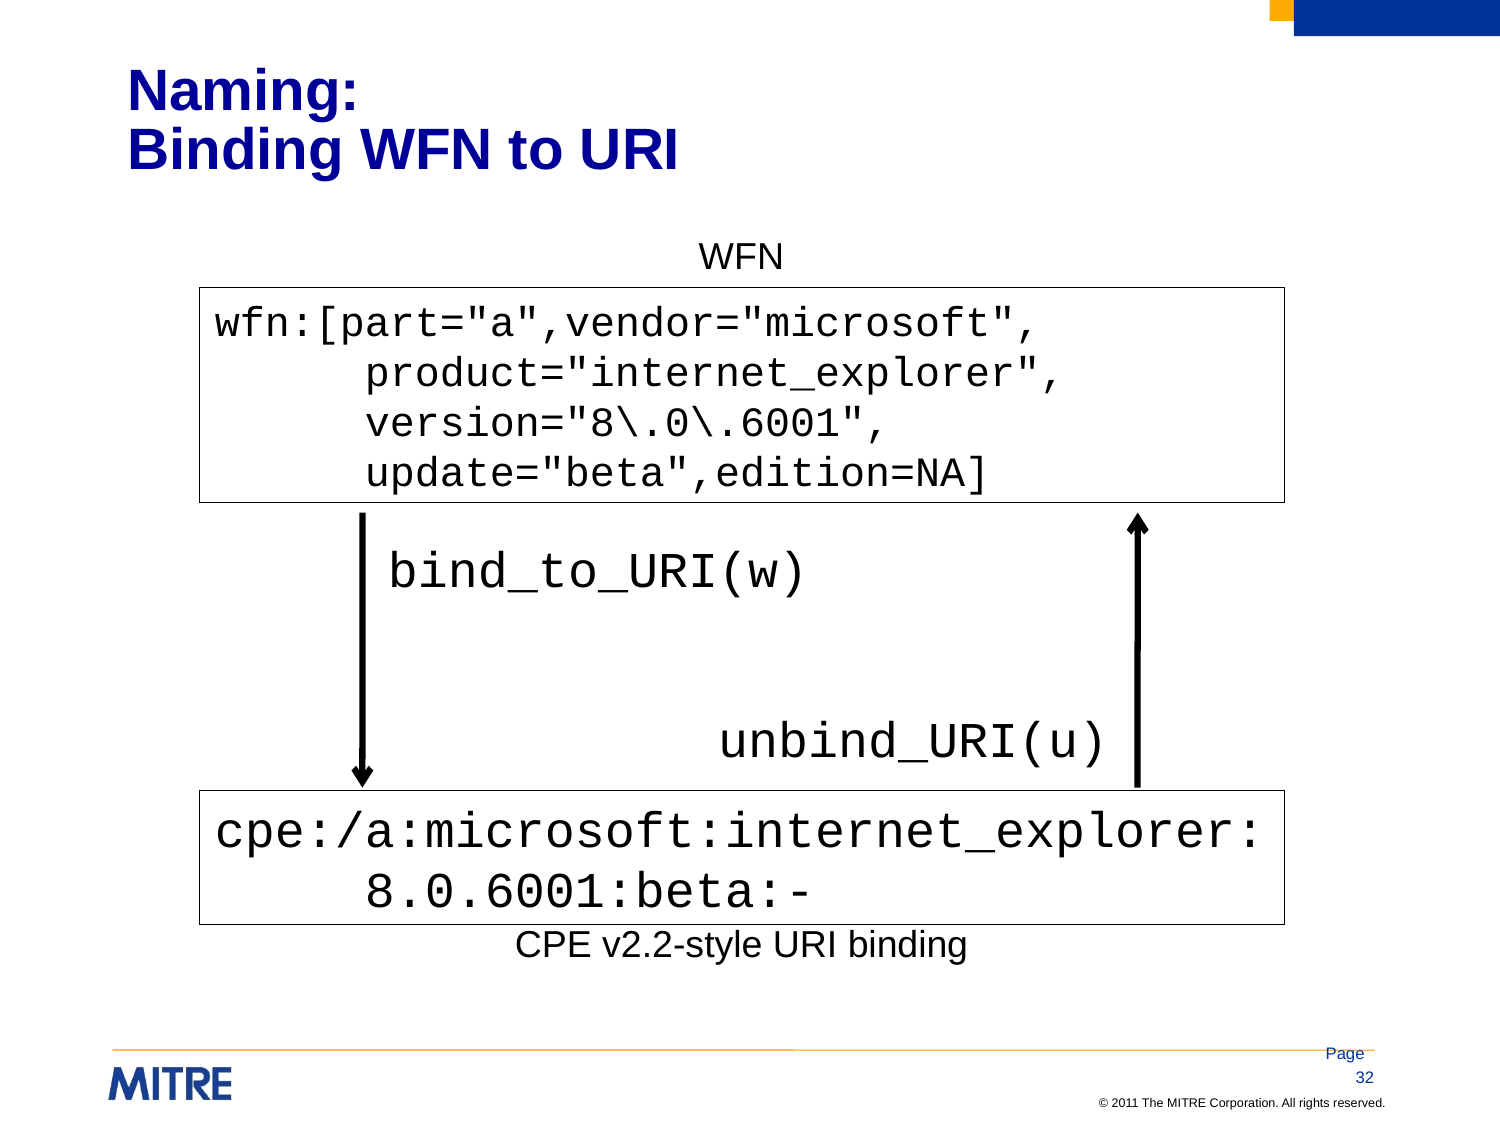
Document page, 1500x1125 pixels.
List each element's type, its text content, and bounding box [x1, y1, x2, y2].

text_box unbind_URI(u) [703, 699, 1124, 775]
slide_number Page 32 [1301, 1049, 1390, 1076]
text_box cpe:/a:microsoft:internet_explorer: 8.0.6001:beta:- [199, 790, 1285, 925]
text_box wfn:[part="a",vendor="microsoft", product="internet_explorer", version="8\.0\.6001", update="beta",edition=NA] [199, 287, 1285, 503]
text_box CPE v2.2-style URI binding [500, 912, 984, 973]
text_box WFN [683, 224, 800, 285]
text_box bind_to_URI(w) [373, 530, 823, 605]
title Naming: Binding WFN to URI [112, 45, 1375, 200]
picture [103, 1064, 236, 1106]
